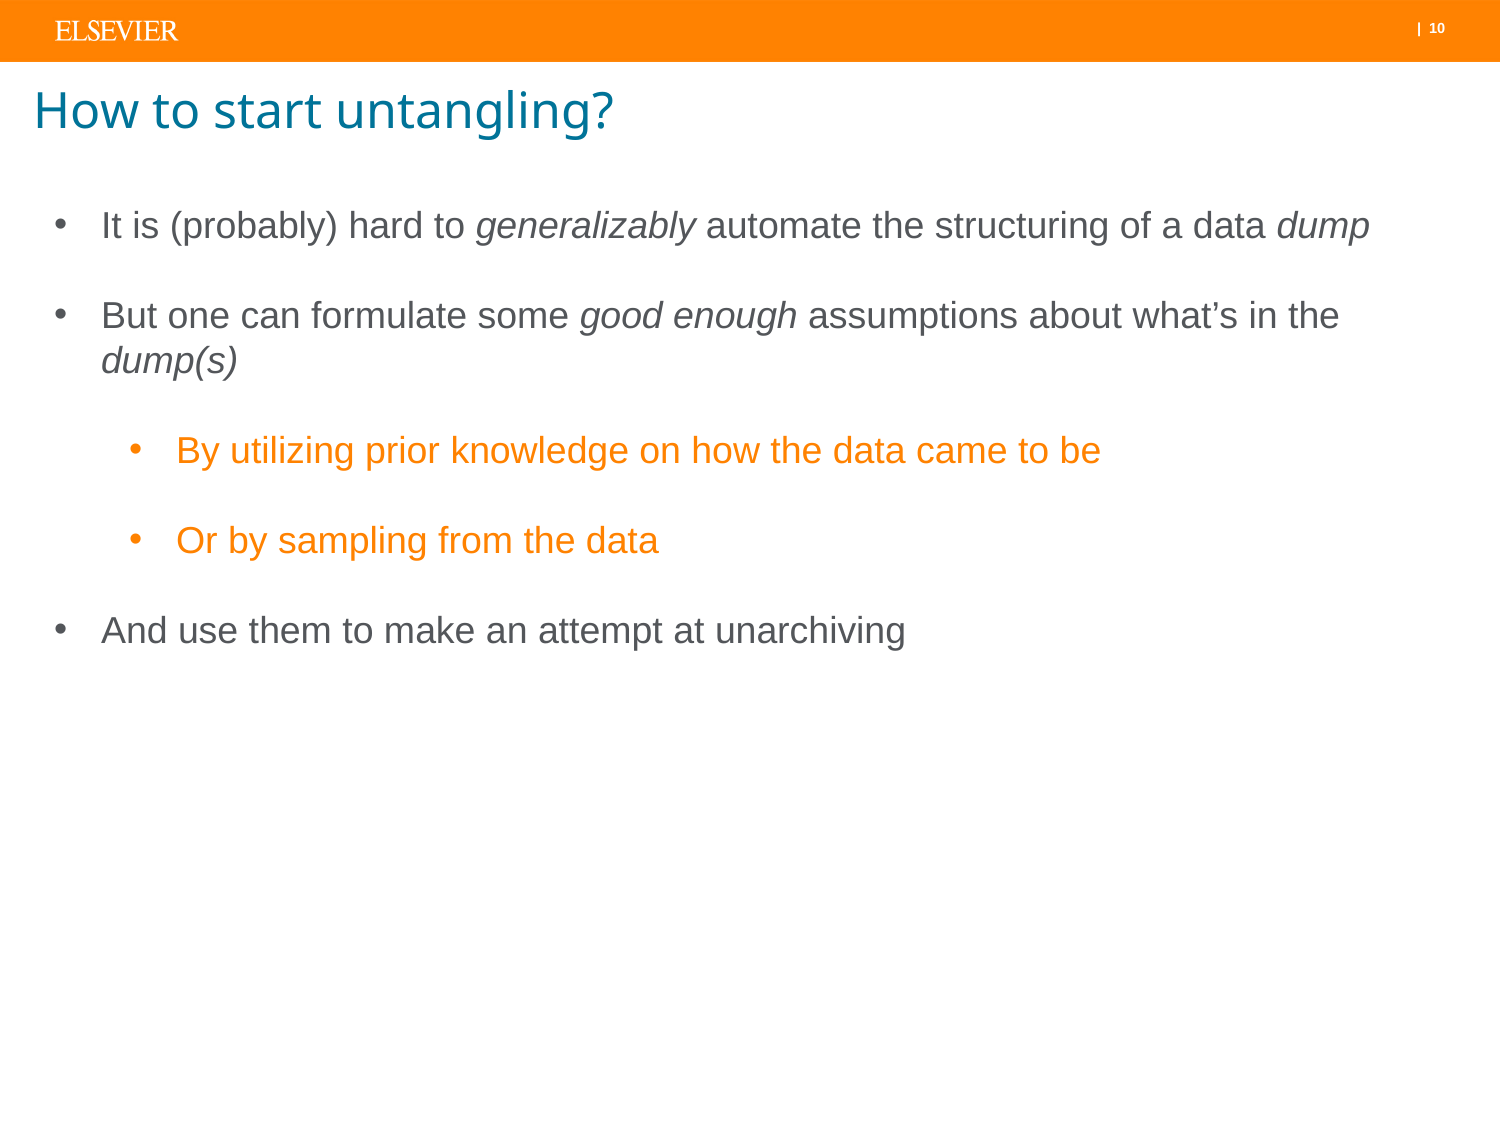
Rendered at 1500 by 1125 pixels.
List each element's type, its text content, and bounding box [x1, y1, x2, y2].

title How to start untangling? [19, 73, 1376, 143]
picture [0, 0, 1500, 62]
text_box It is (probably) hard to generalizably automate the structuring of a data dump But one can formulate some good enough assumptions about what’s in the dump(s) By utilizing prior knowledge on how the data came to be Or by sampling from the data And use them to make an attempt at unarchiving [39, 193, 1481, 659]
